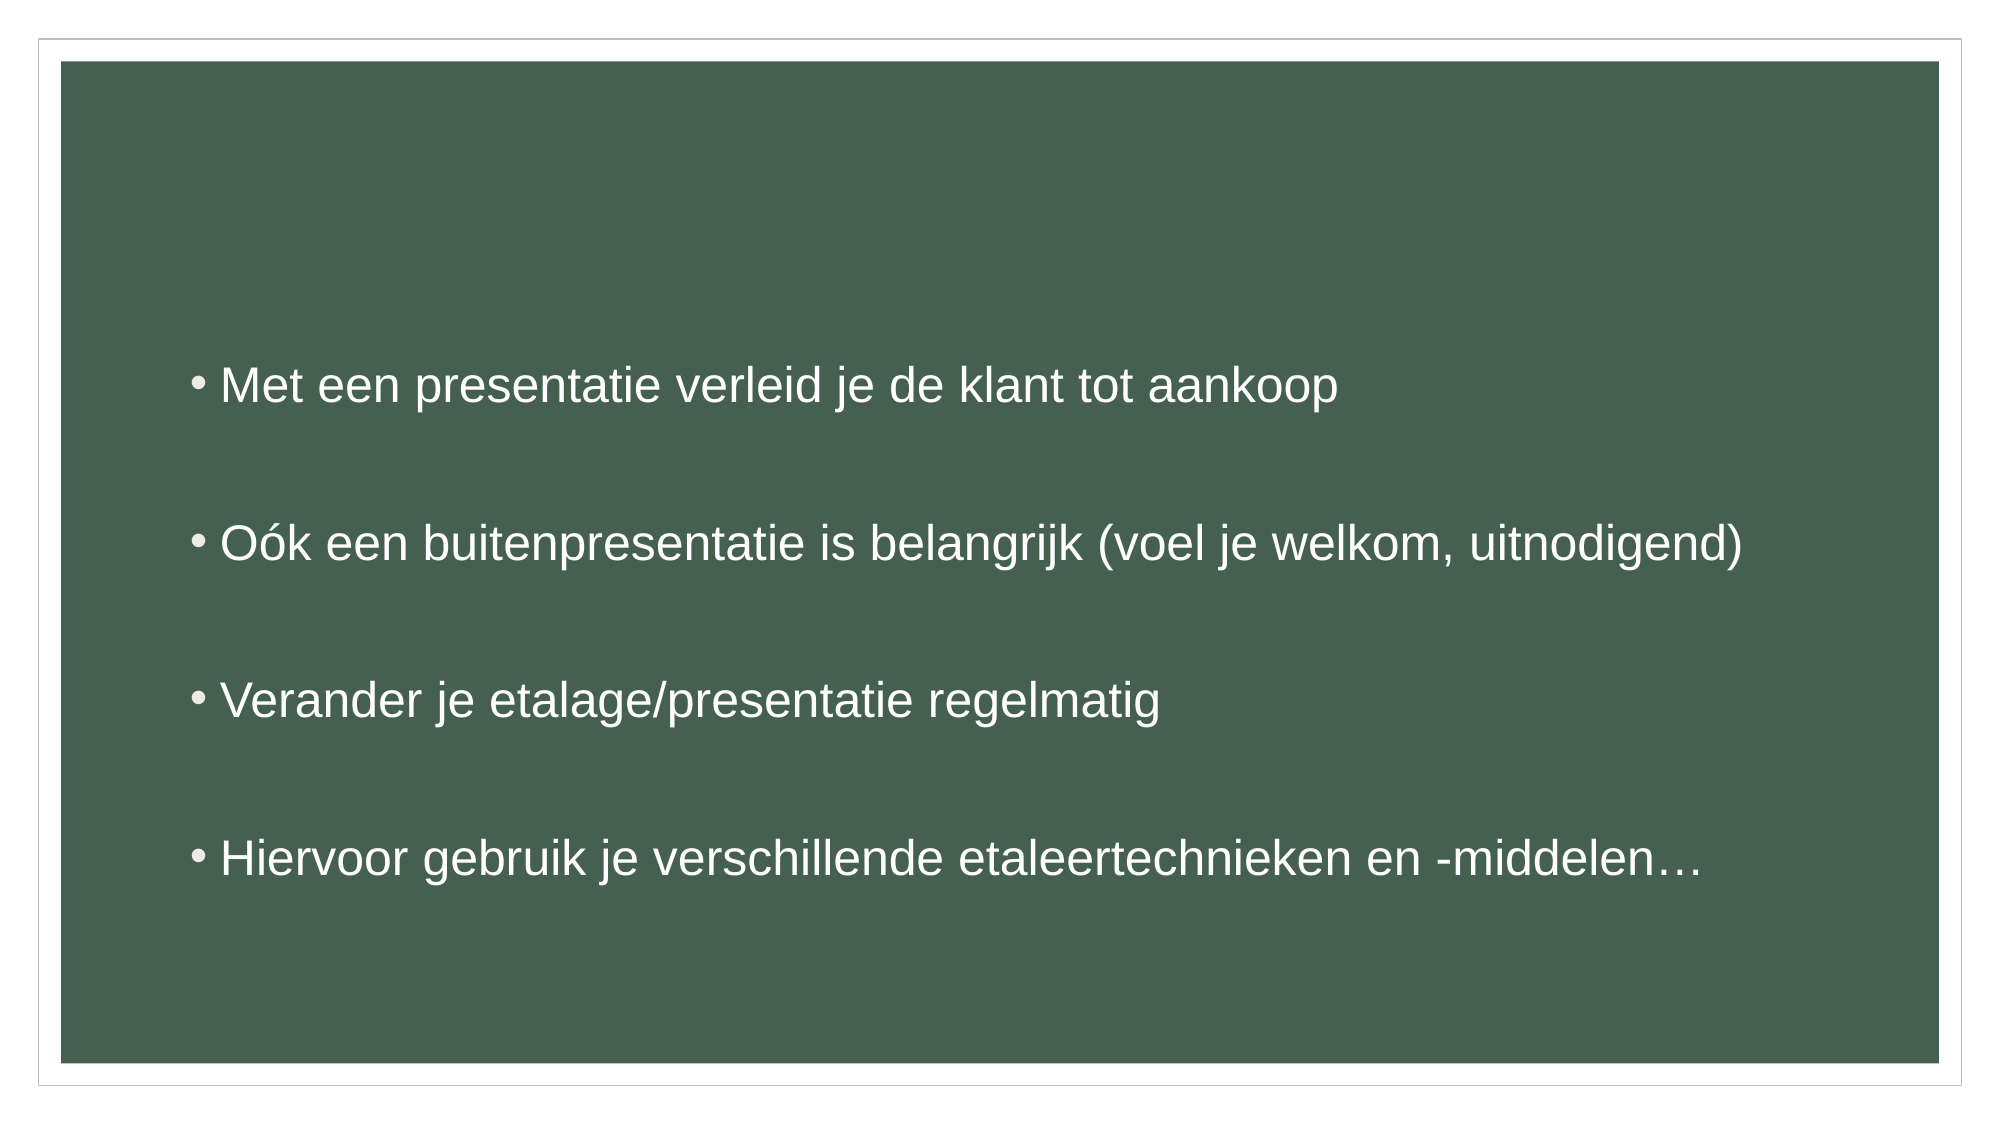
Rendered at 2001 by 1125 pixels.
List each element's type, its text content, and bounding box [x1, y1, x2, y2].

list Met een presentatie verleid je de klant tot aankoop Oók een buitenpresentatie is belangrijk (voel je welkom, uitnodigend) Verander je etalage/presentatie regelmatig Hiervoor gebruik je verschillende etaleertechnieken en -middelen… [174, 345, 1825, 990]
